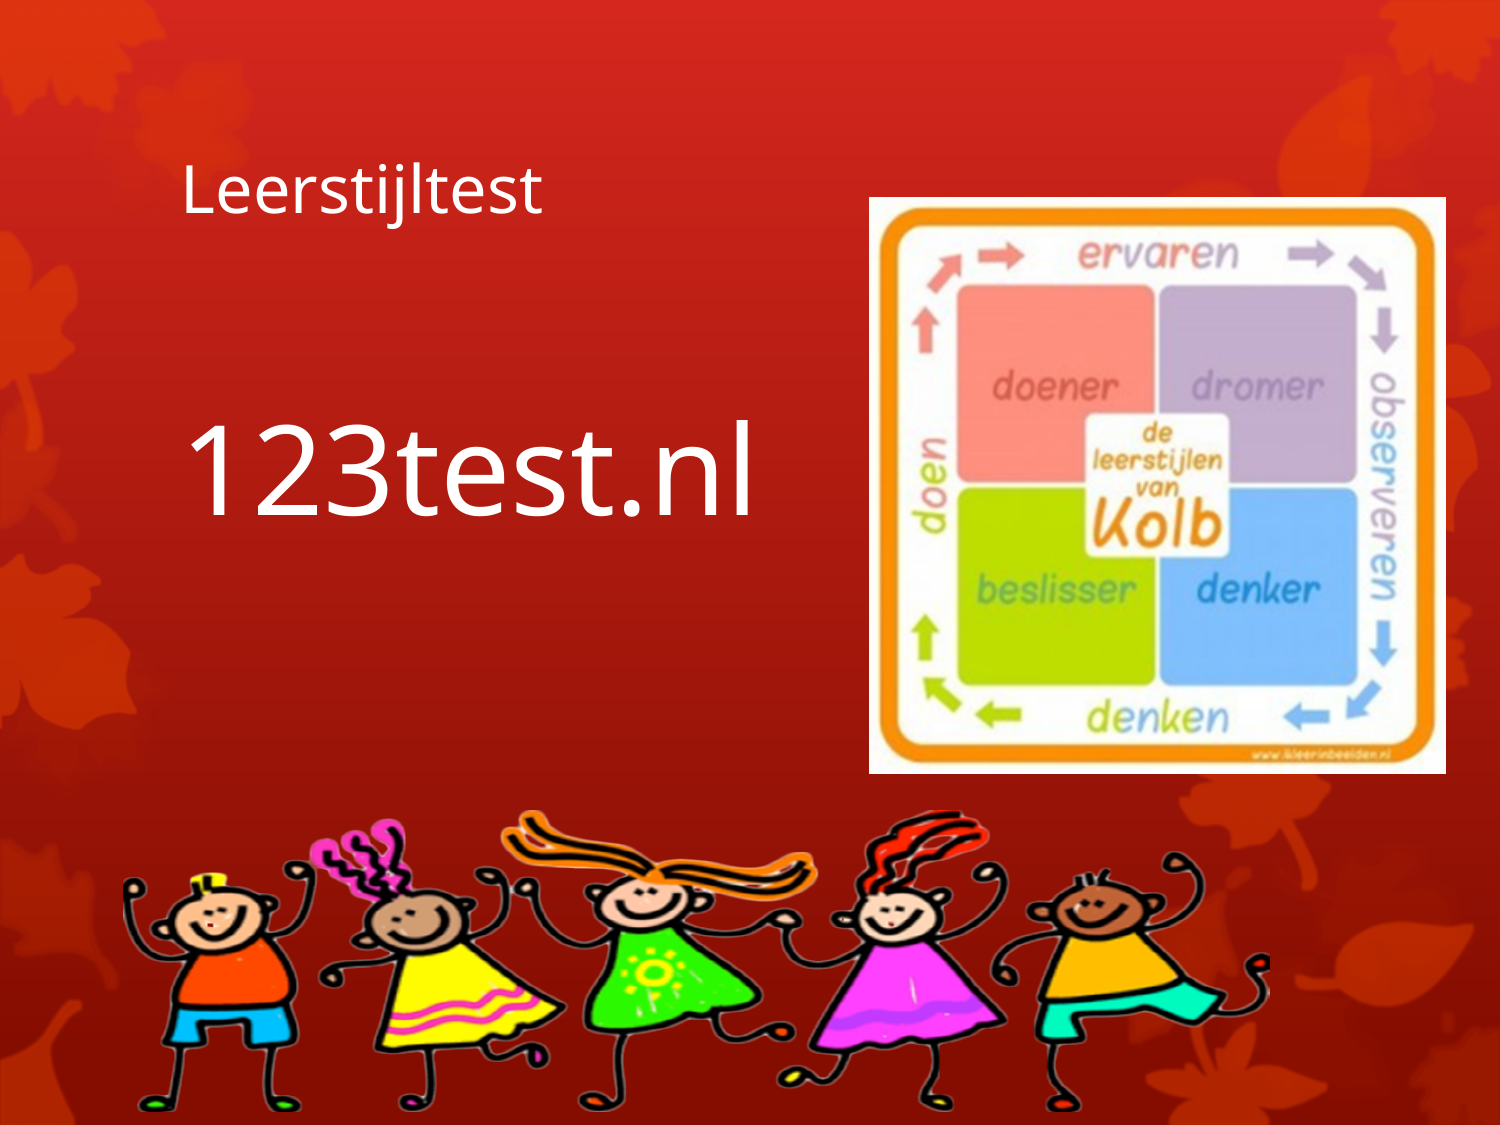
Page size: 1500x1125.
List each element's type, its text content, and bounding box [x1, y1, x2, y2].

list 123test.nl [165, 296, 863, 634]
picture [123, 809, 1271, 1112]
picture [868, 196, 1447, 774]
title Leerstijltest [165, 110, 1335, 263]
